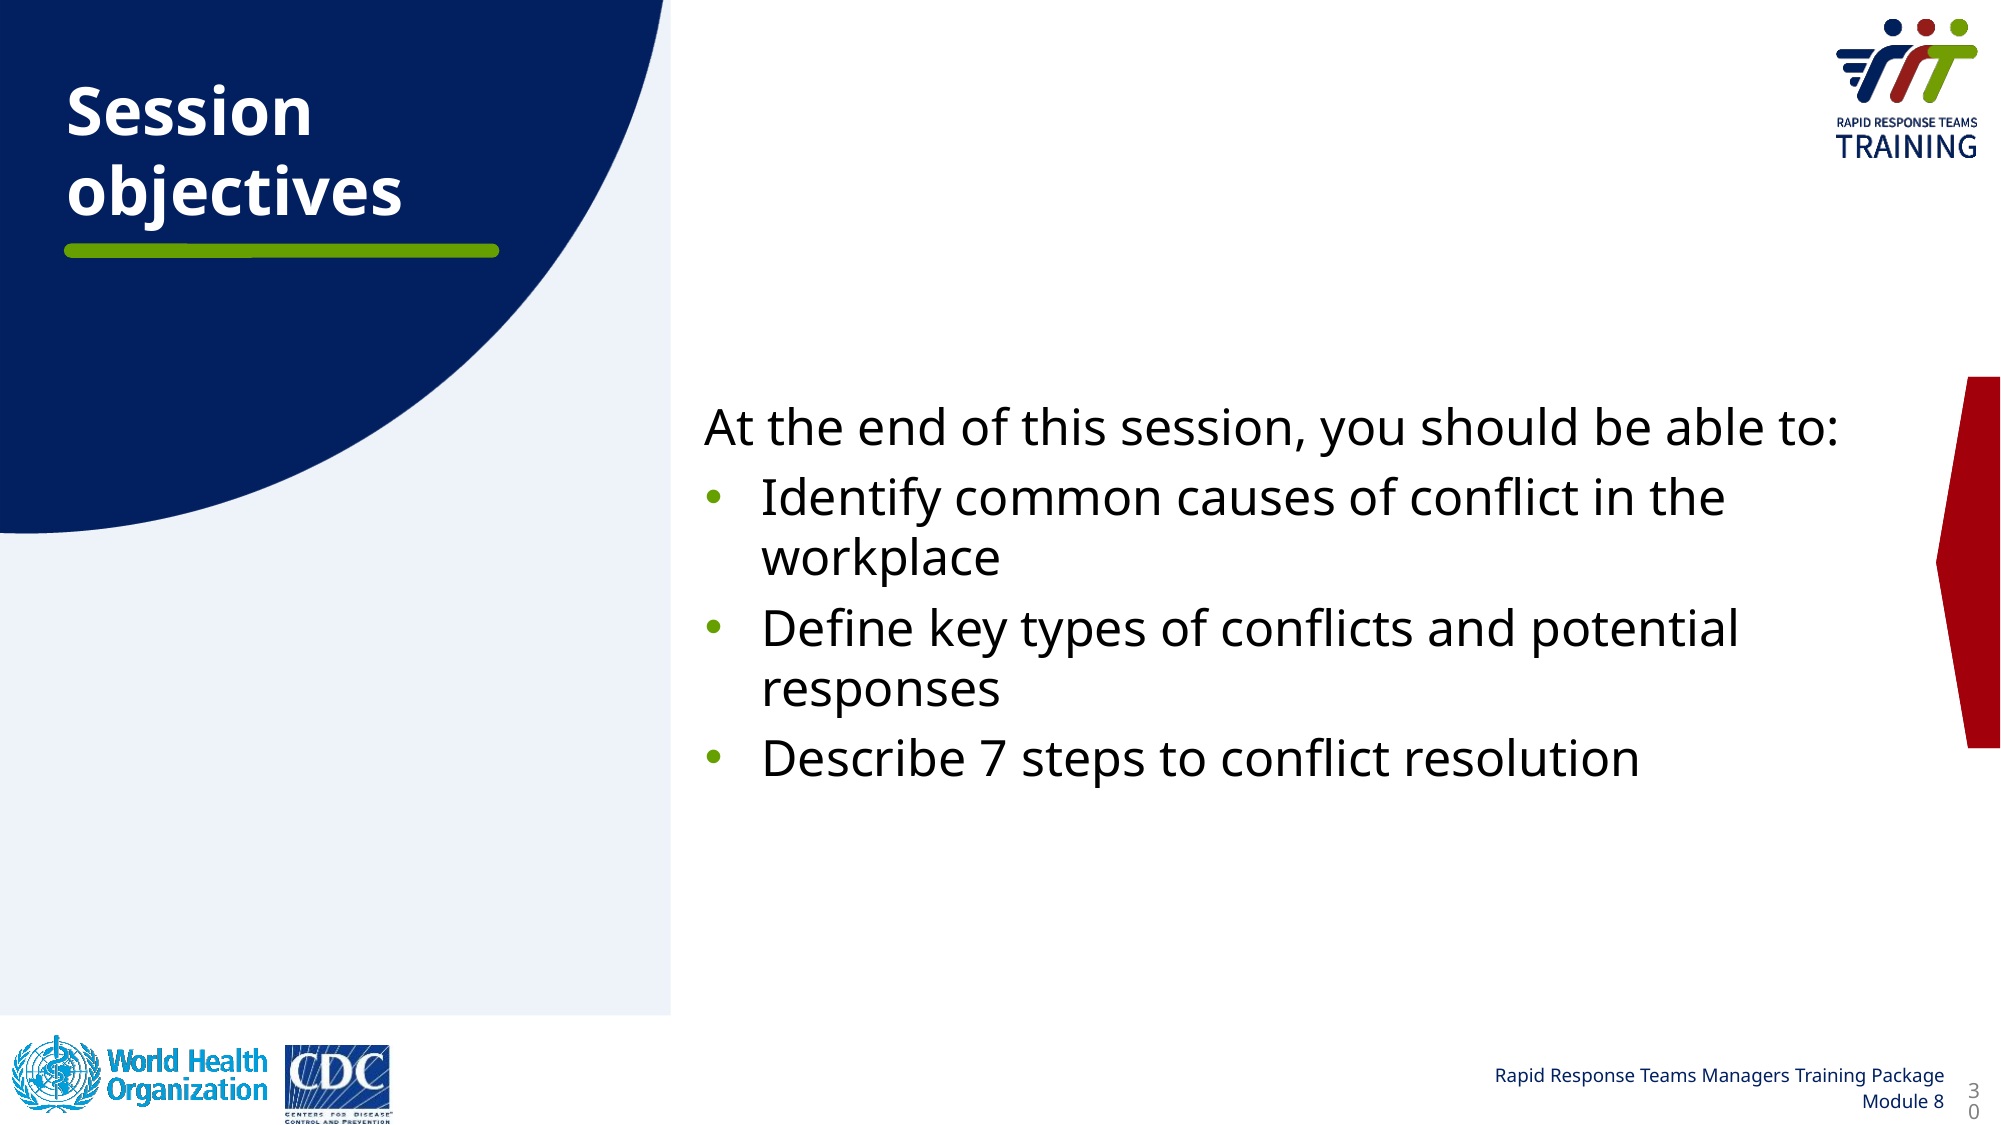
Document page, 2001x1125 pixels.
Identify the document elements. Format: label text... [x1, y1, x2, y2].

text_box At the end of this session, you should be able to: Identify common causes of conflict in the workplace Define key types of conflicts and potential responses Describe 7 steps to conflict resolution [697, 387, 1874, 795]
picture [36, 1035, 267, 1113]
picture [38, 1044, 53, 1052]
picture [28, 1054, 36, 1077]
picture [285, 1045, 393, 1124]
picture [0, 0, 670, 538]
picture [1835, 19, 1978, 167]
picture [12, 1035, 53, 1067]
picture [46, 1056, 54, 1061]
picture [38, 1092, 54, 1100]
slide_number 30 [1953, 1070, 2000, 1124]
picture [12, 1084, 46, 1113]
text_box [1936, 376, 2000, 749]
picture [43, 1088, 54, 1094]
text_box Session objectives [59, 61, 531, 237]
picture [50, 1109, 62, 1113]
picture [34, 1058, 41, 1077]
